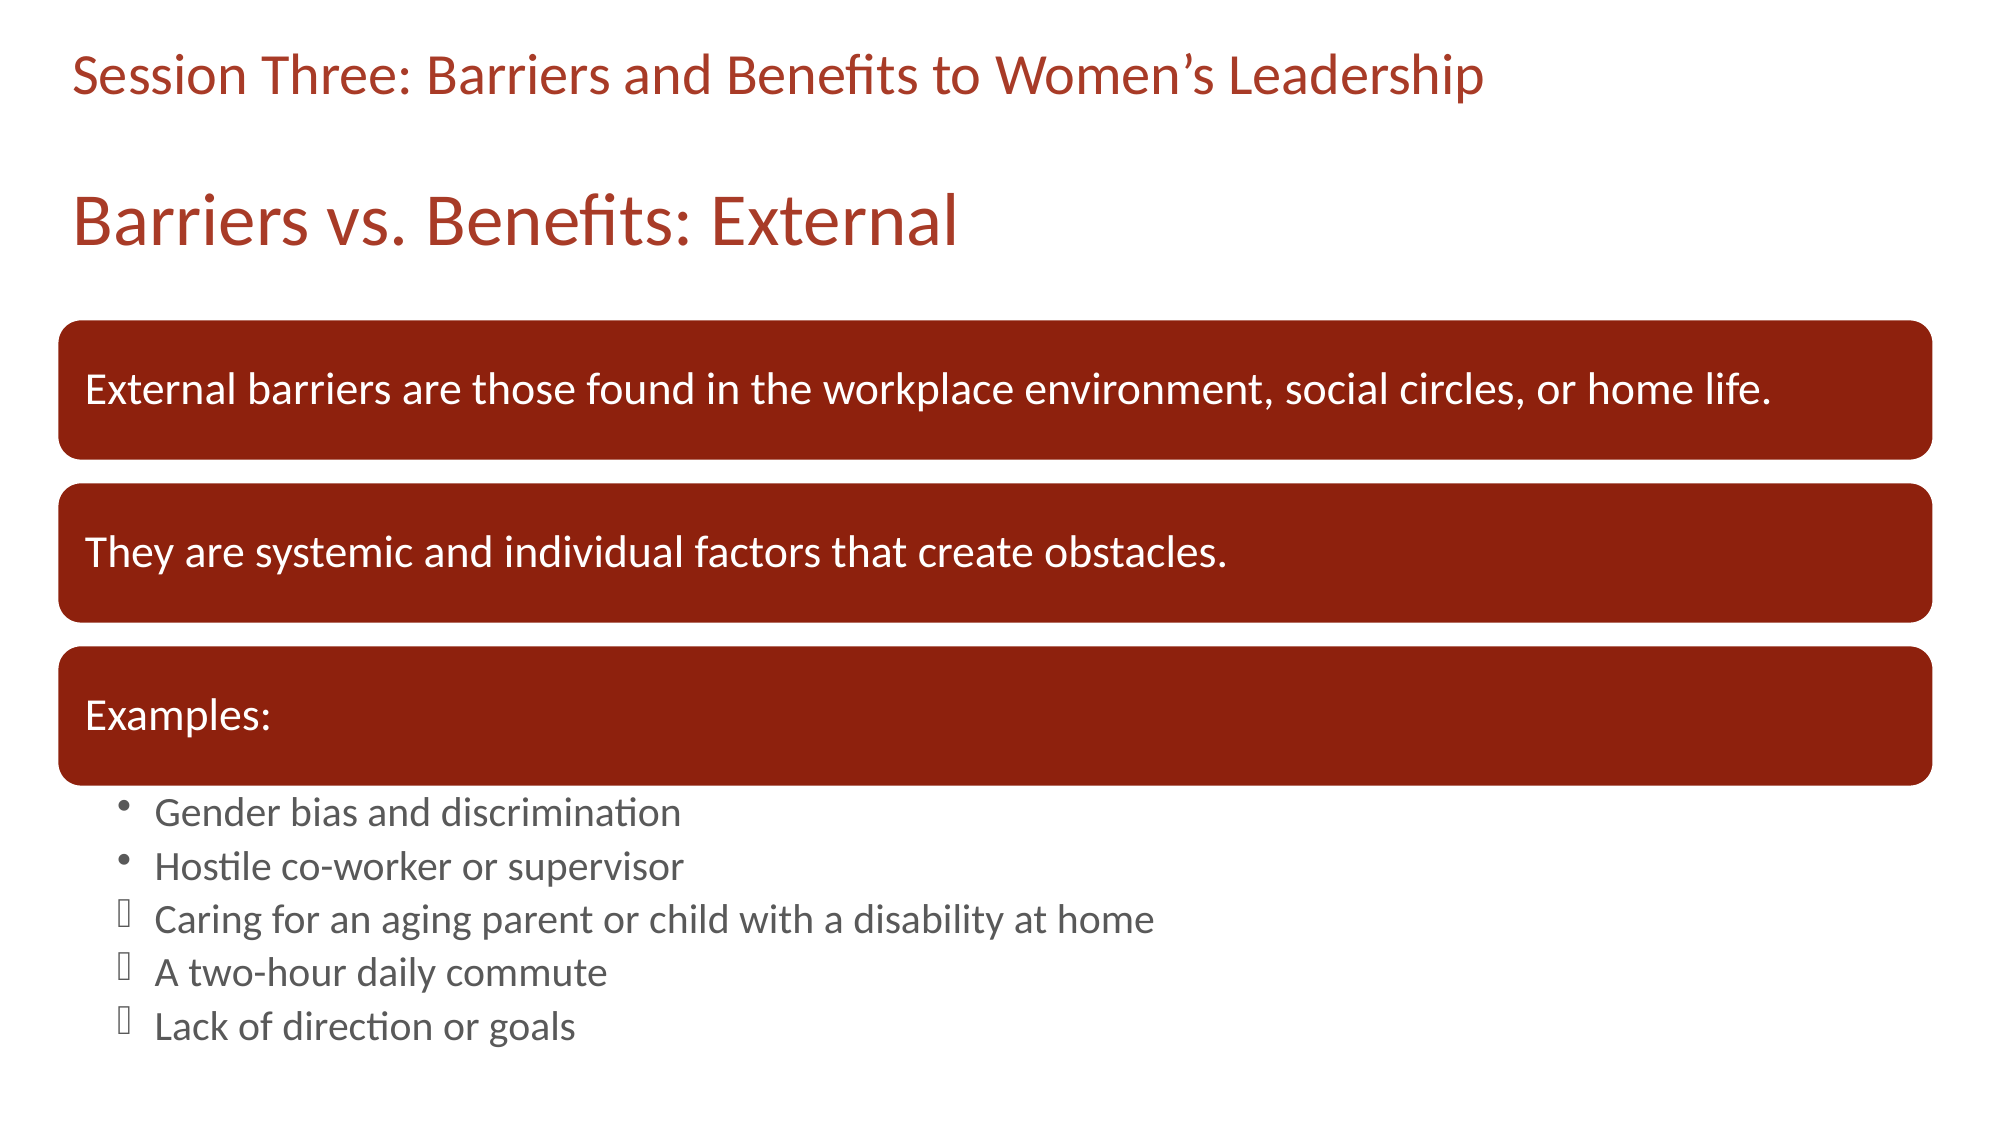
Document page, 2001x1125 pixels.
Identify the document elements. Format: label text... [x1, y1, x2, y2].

list Barriers vs. Benefits: External [57, 172, 1934, 270]
title Session Three: Barriers and Benefits to Women’s Leadership [57, 36, 1934, 124]
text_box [57, 318, 1934, 1069]
